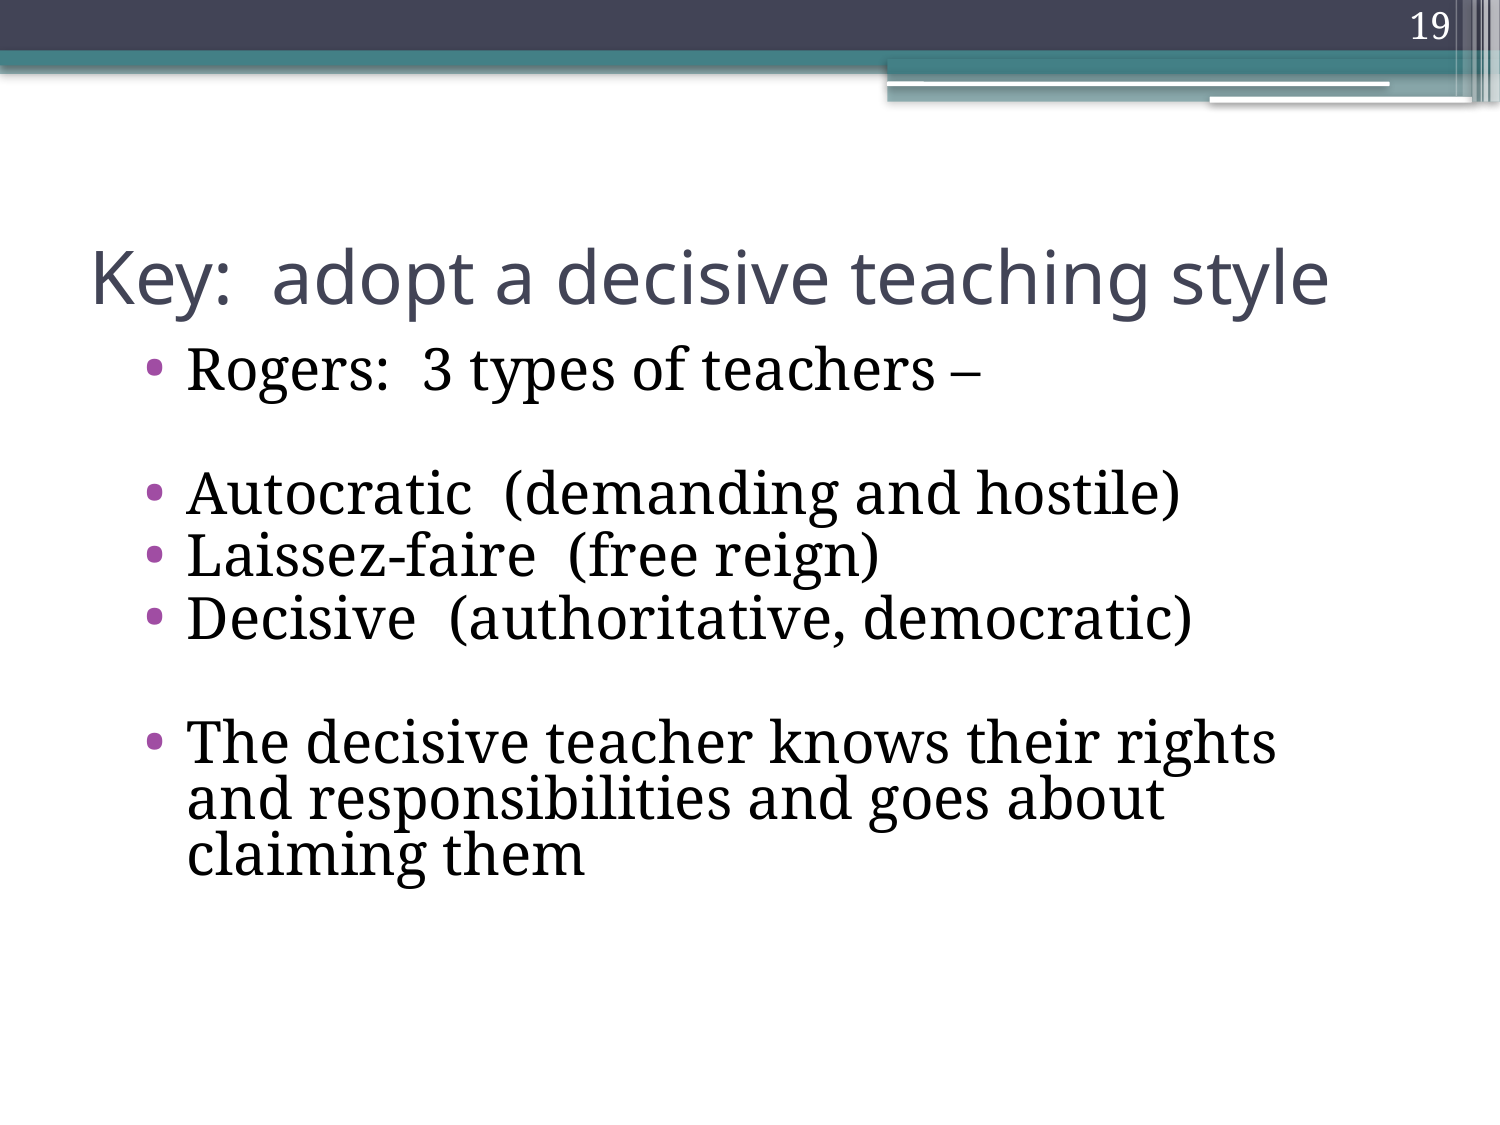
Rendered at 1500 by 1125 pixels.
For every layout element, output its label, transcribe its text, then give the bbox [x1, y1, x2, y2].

list Rogers: 3 types of teachers – Autocratic (demanding and hostile) Laissez-faire (free reign) Decisive (authoritative, democratic) The decisive teacher knows their rights and responsibilities and goes about claiming them [112, 338, 1375, 939]
slide_number 19 [1341, 0, 1466, 61]
title Key: adopt a decisive teaching style [75, 187, 1425, 363]
